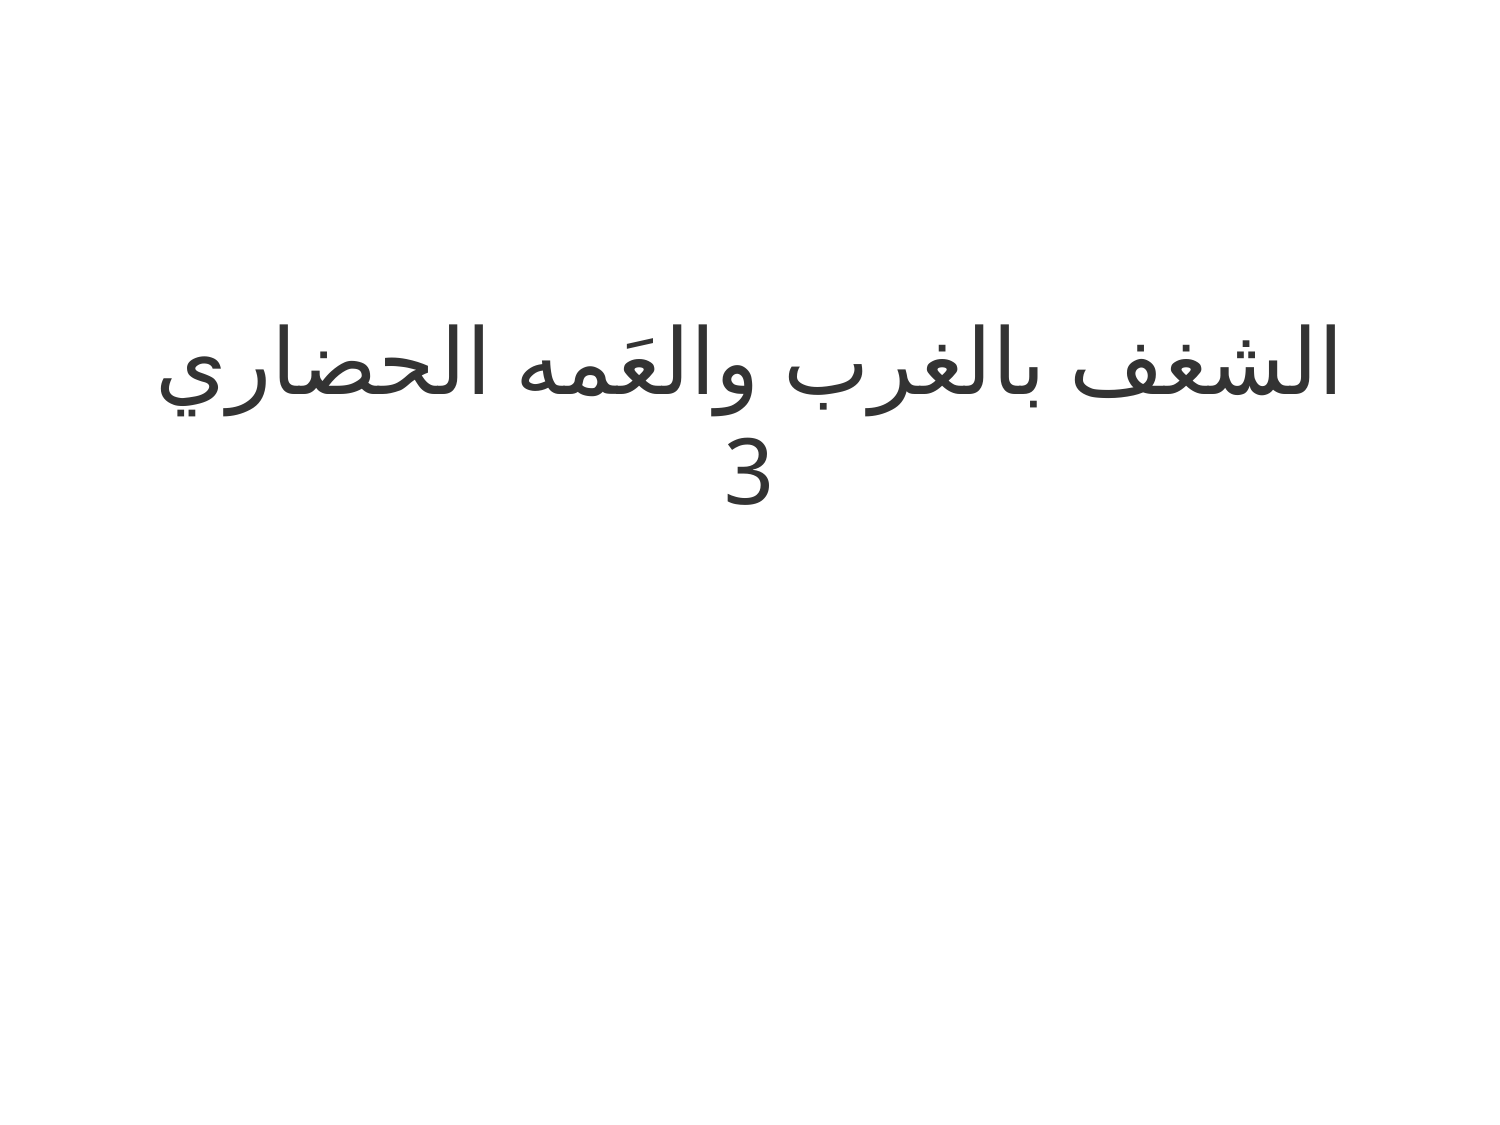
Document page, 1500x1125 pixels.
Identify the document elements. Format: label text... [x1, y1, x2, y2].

title الشغف بالغرب والعَمه الحضاري 3 [112, 295, 1388, 531]
